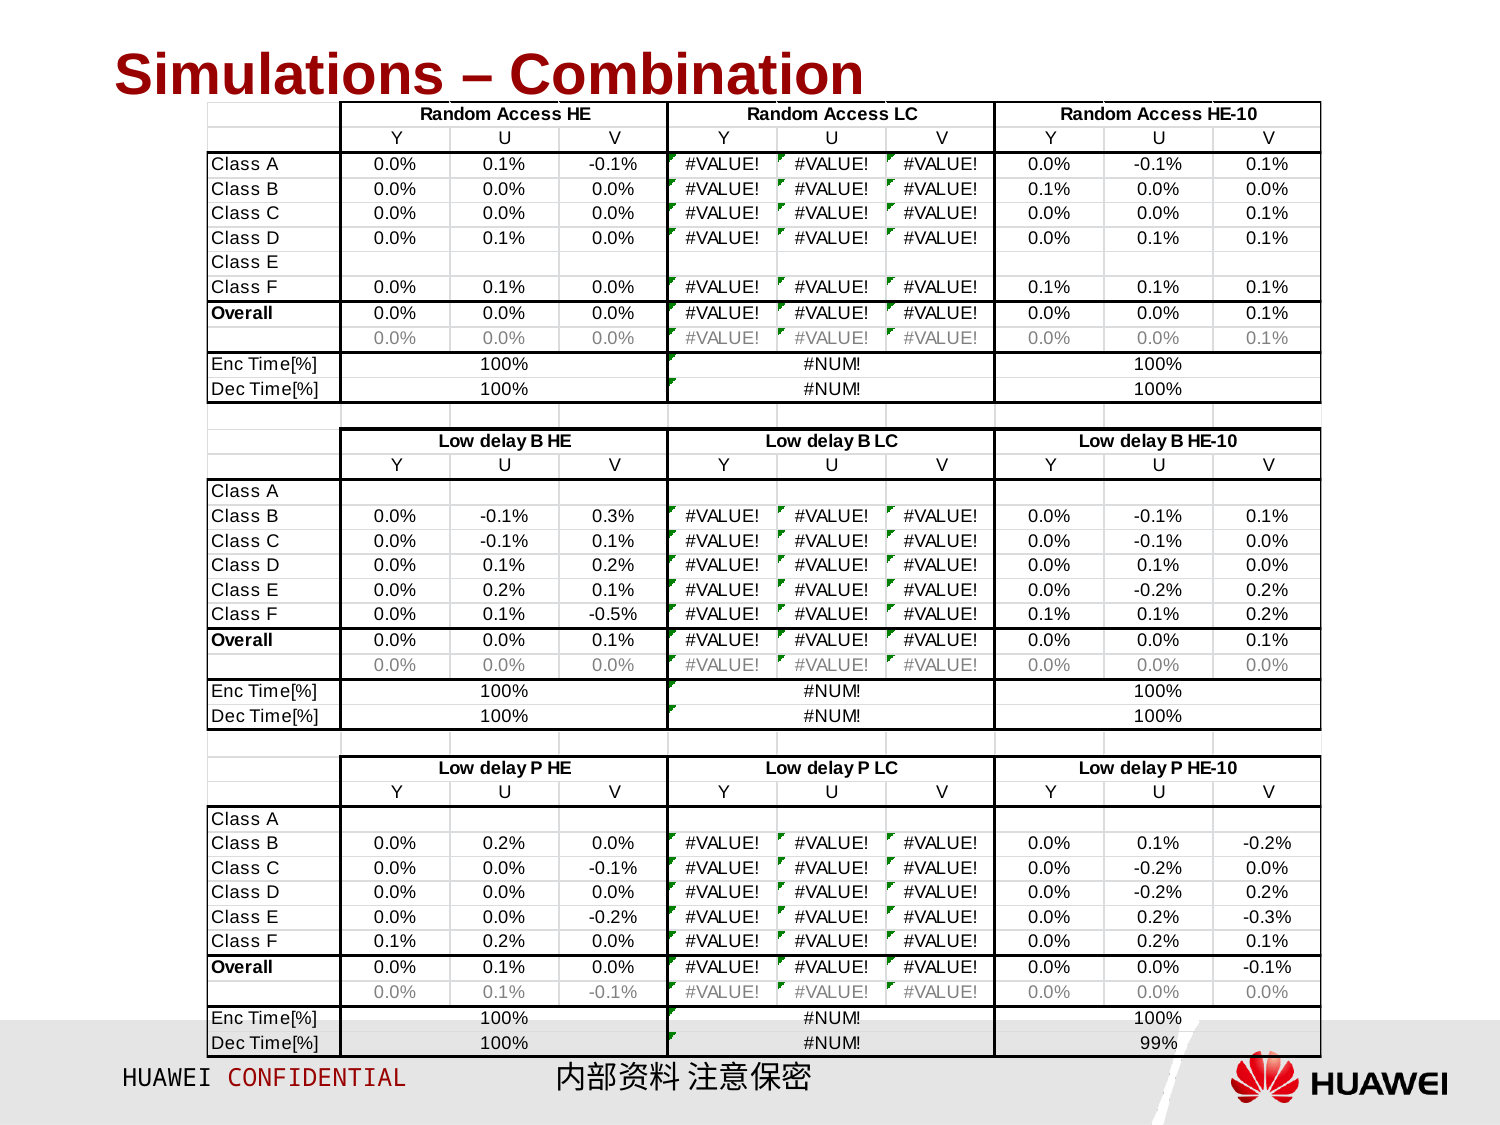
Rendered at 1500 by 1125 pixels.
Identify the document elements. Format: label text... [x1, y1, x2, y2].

picture [0, 101, 1500, 1125]
title Simulations – Combination [101, 18, 1426, 124]
